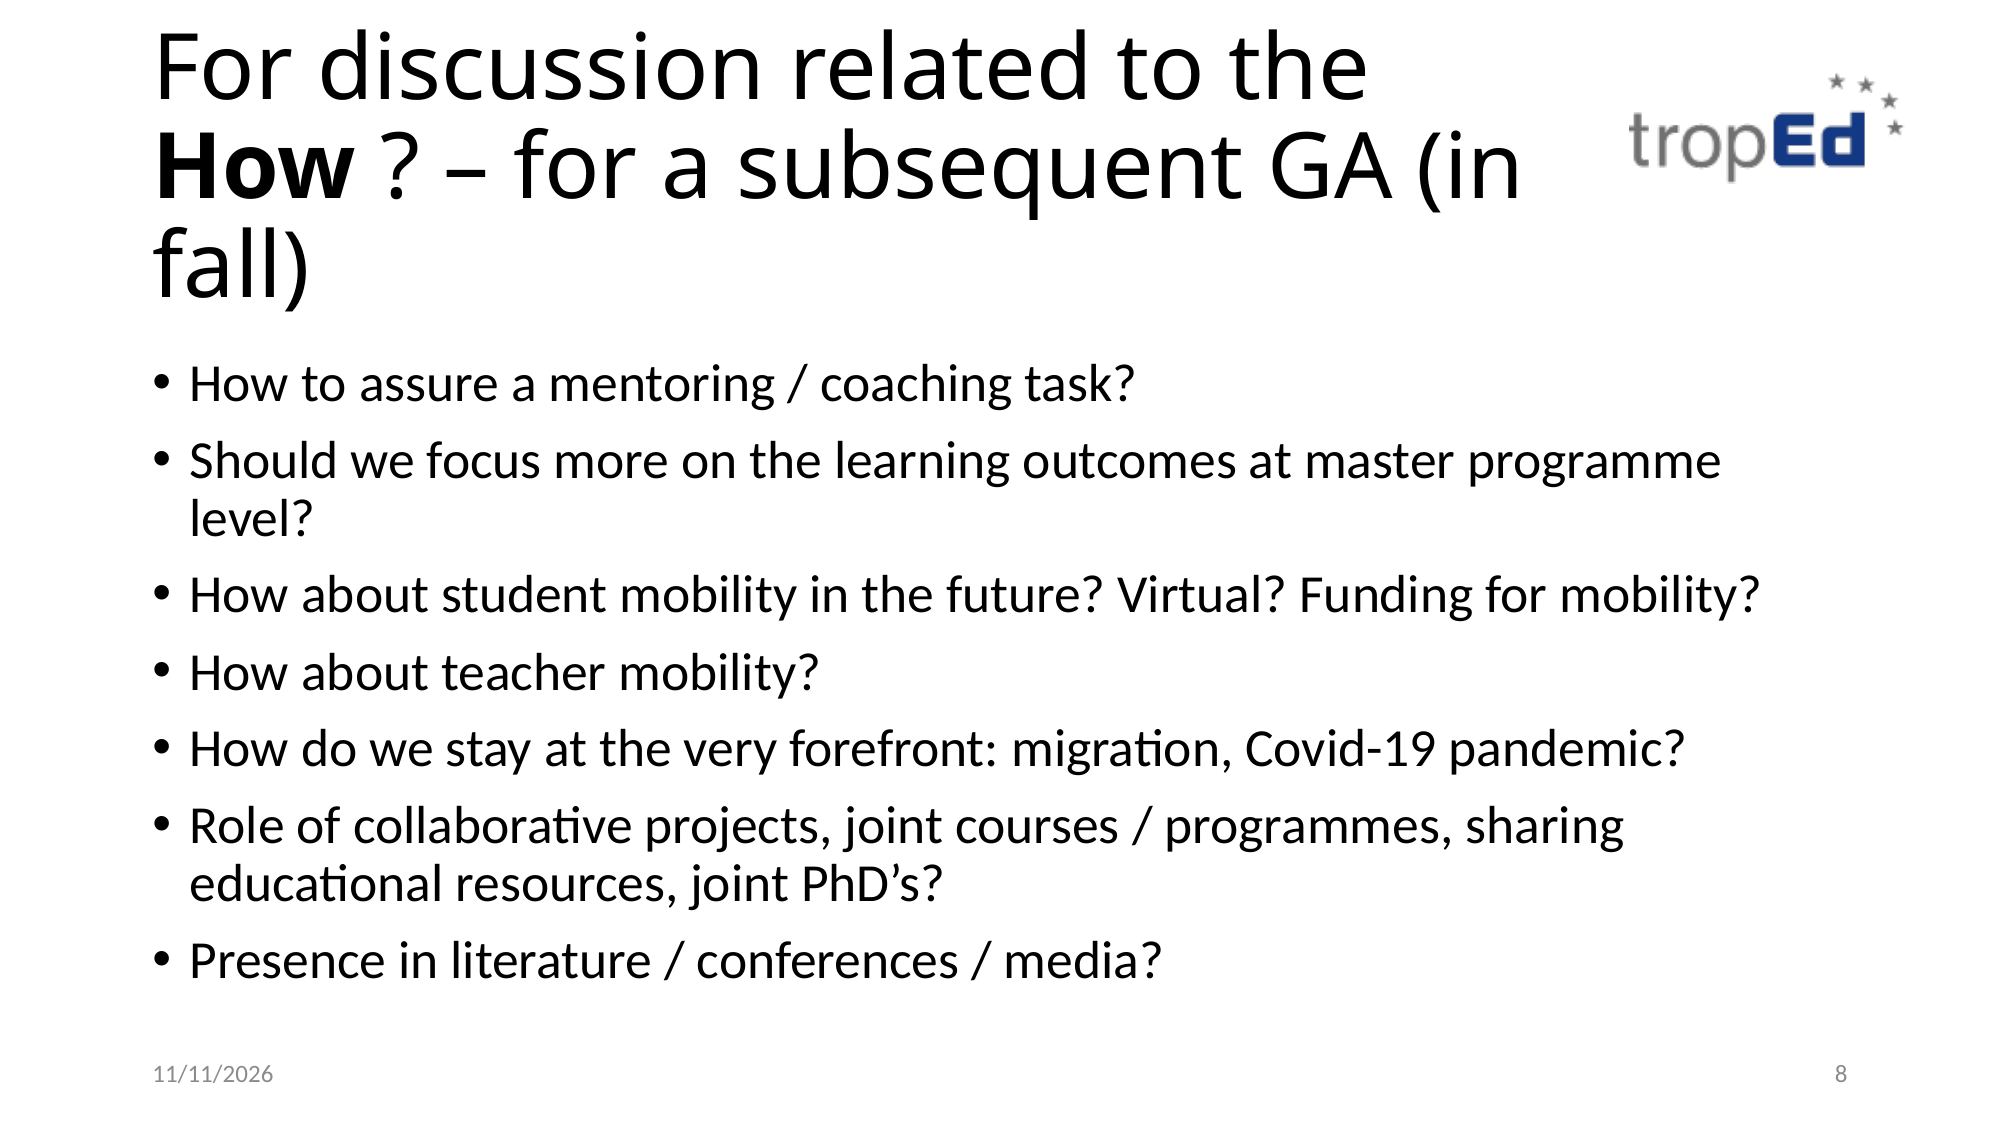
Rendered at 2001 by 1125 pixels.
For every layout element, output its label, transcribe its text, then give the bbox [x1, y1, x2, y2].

title For discussion related to the How ? – for a subsequent GA (in fall) [137, 59, 1575, 278]
list How to assure a mentoring / coaching task? Should we focus more on the learning outcomes at master programme level? How about student mobility in the future? Virtual? Funding for mobility? How about teacher mobility? How do we stay at the very forefront: migration, Covid-19 pandemic? Role of collaborative projects, joint courses / programmes, sharing educational resources, joint PhD’s? Presence in literature / conferences / media? [137, 347, 1863, 1005]
picture [1629, 73, 1914, 185]
slide_number 8 [1412, 1042, 1863, 1103]
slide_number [137, 1042, 588, 1103]
